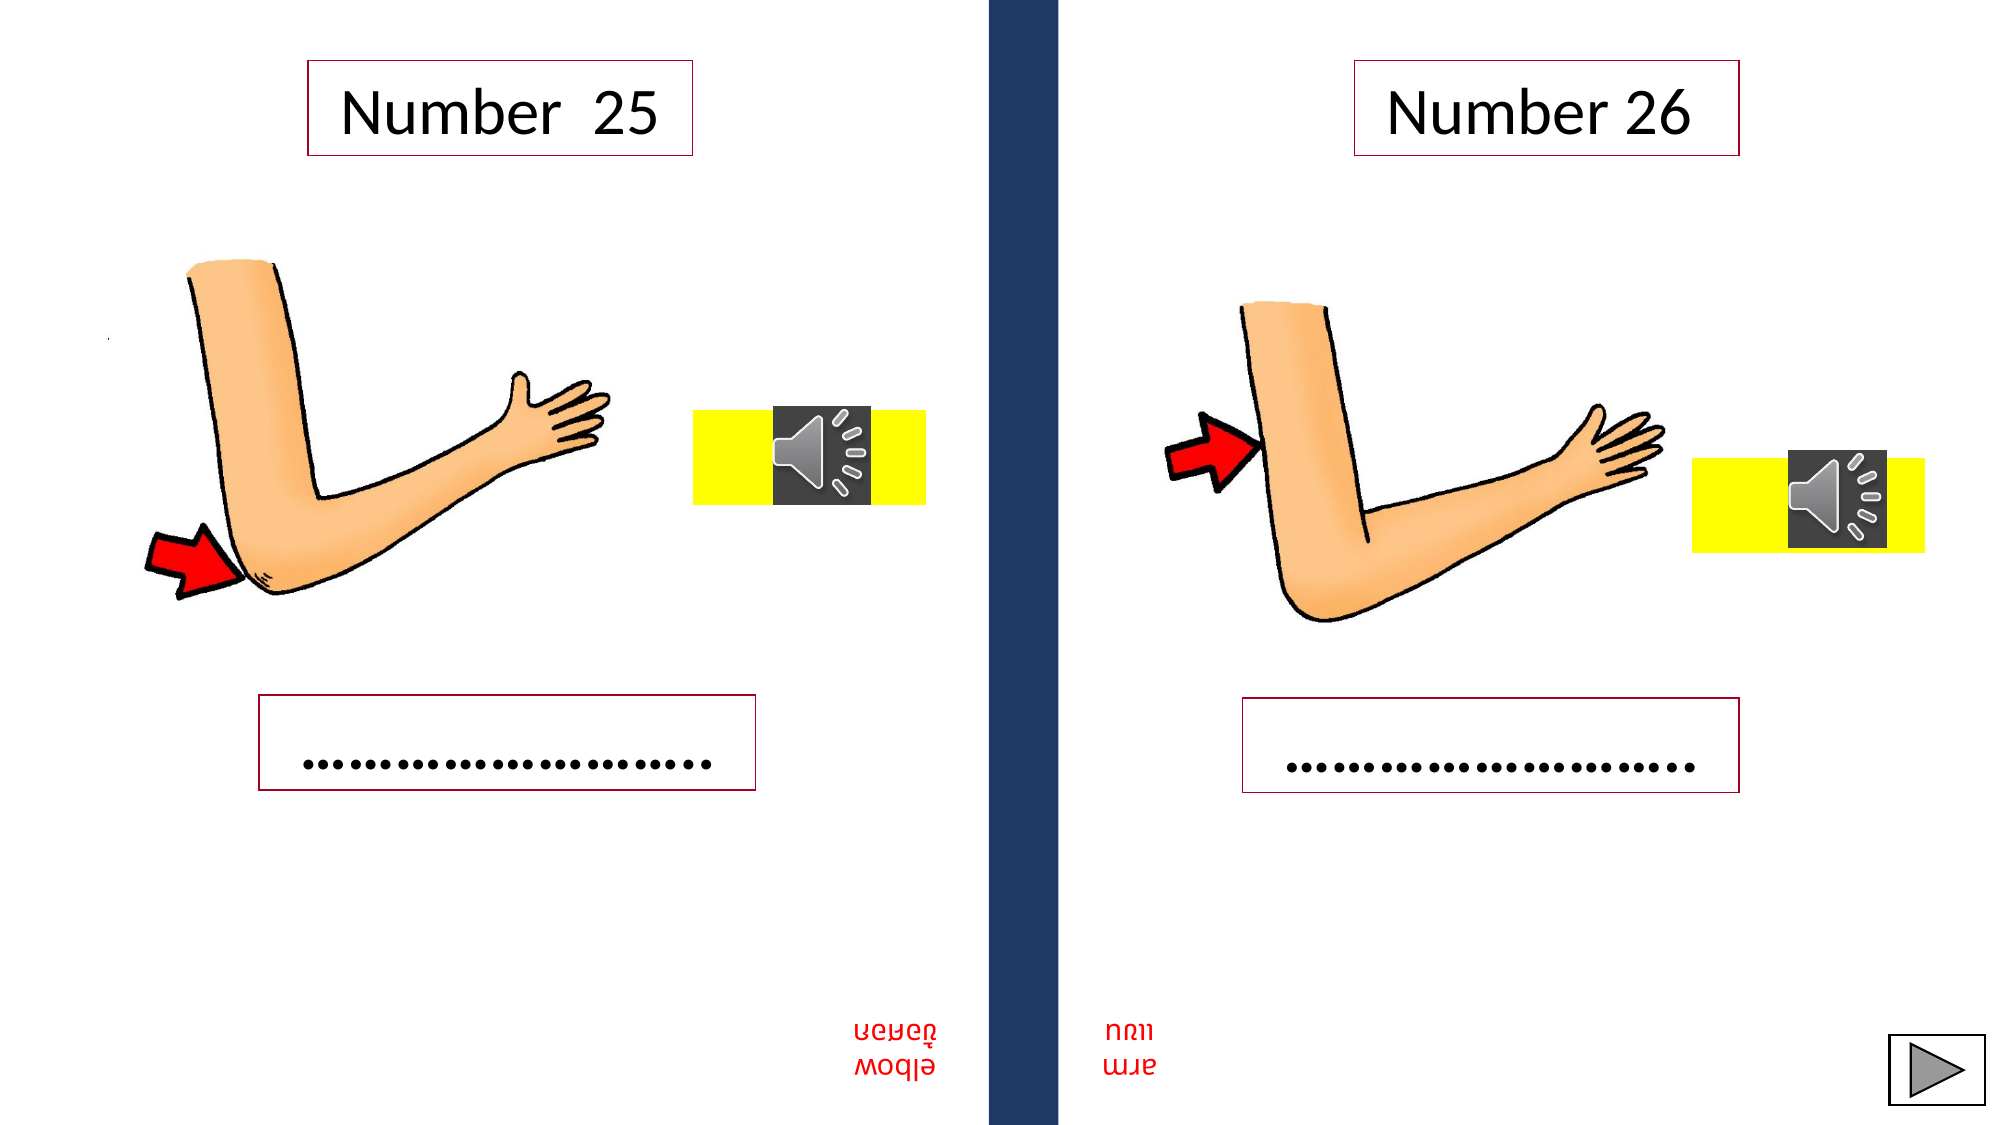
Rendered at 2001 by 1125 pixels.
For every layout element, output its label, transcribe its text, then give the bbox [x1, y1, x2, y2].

picture [1154, 295, 1670, 630]
text_box elbow ข้อศอก [809, 1010, 982, 1096]
picture [108, 252, 614, 613]
text_box arm แขน [1082, 1010, 1177, 1096]
table_header [693, 410, 772, 505]
text_box [988, 0, 1059, 1125]
text_box [1888, 1034, 1986, 1106]
text_box …………………….. [259, 695, 756, 790]
table_header [873, 410, 926, 505]
text_box Number 26 [1354, 60, 1739, 156]
table_header [1692, 458, 1925, 553]
text_box …………………….. [1242, 697, 1739, 793]
text_box Number 25 [308, 60, 693, 156]
picture [1787, 449, 1888, 550]
picture [772, 405, 873, 506]
